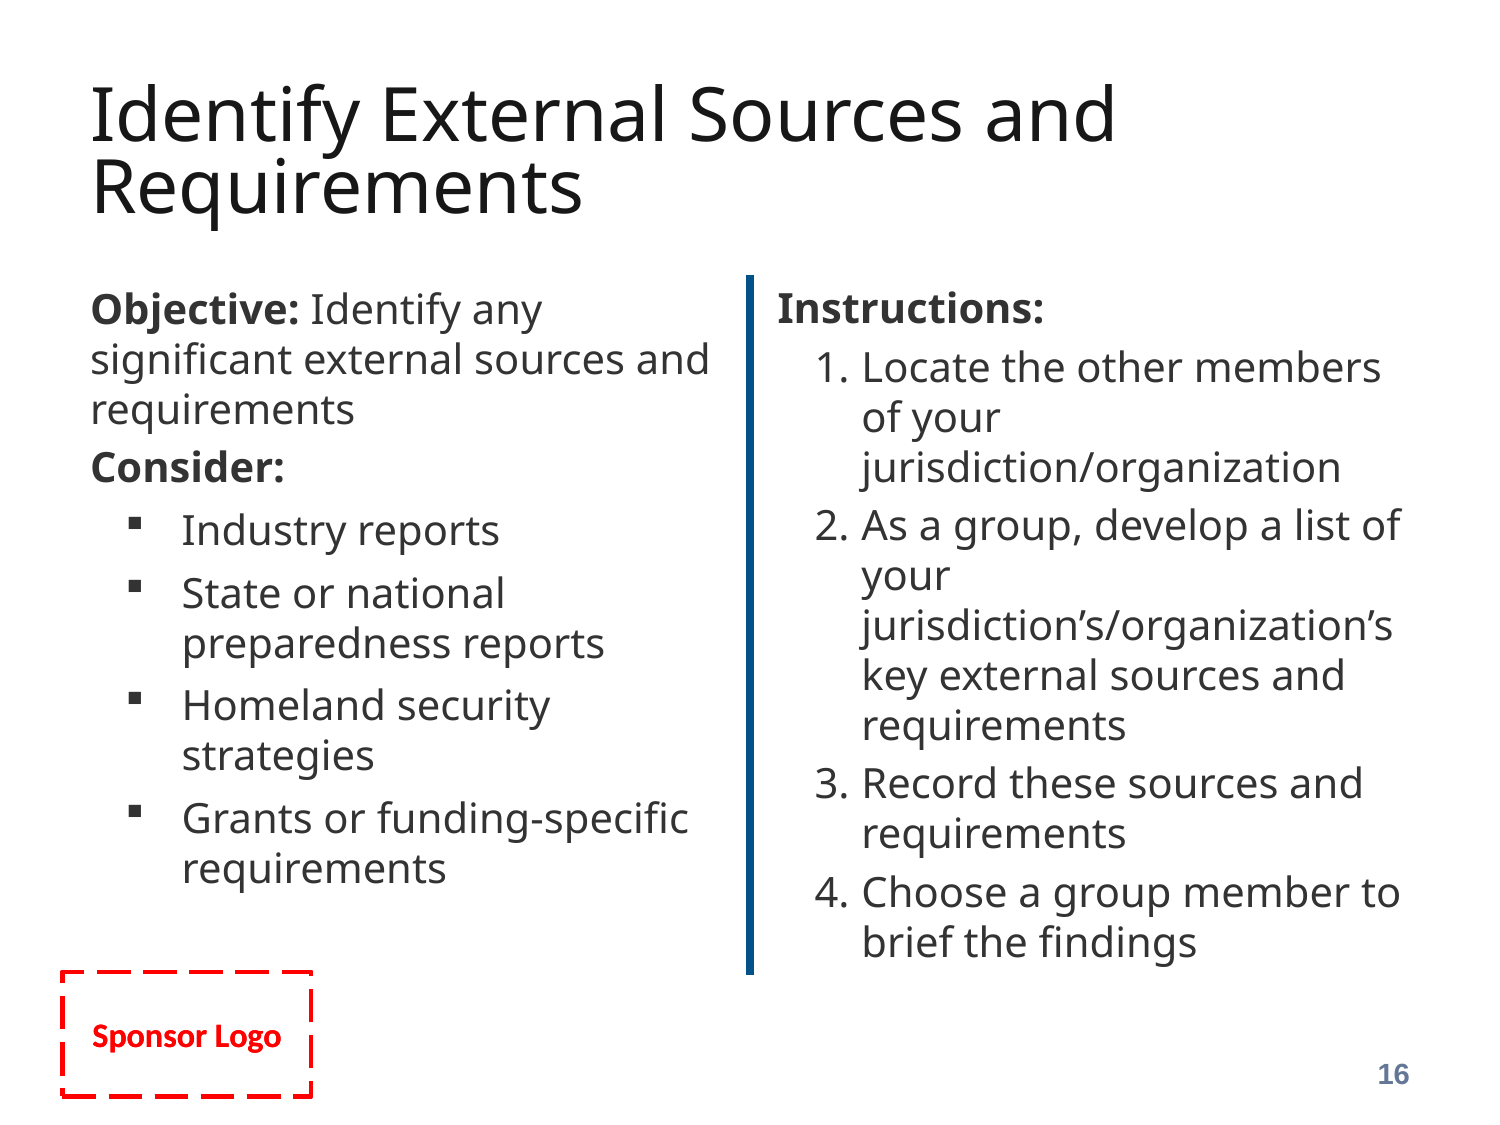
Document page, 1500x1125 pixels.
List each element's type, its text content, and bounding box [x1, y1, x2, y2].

slide_number 16 [1074, 1042, 1425, 1103]
list Instructions: Locate the other members of your jurisdiction/organization As a group, develop a list of your jurisdiction’s/organization’s key external sources and requirements Record these sources and requirements Choose a group member to brief the findings [762, 274, 1425, 1017]
title Identify External Sources and Requirements [75, 62, 1500, 250]
list Objective: Identify any significant external sources and requirements Consider: Industry reports State or national preparedness reports Homeland security strategies Grants or funding-specific requirements [75, 275, 738, 1018]
